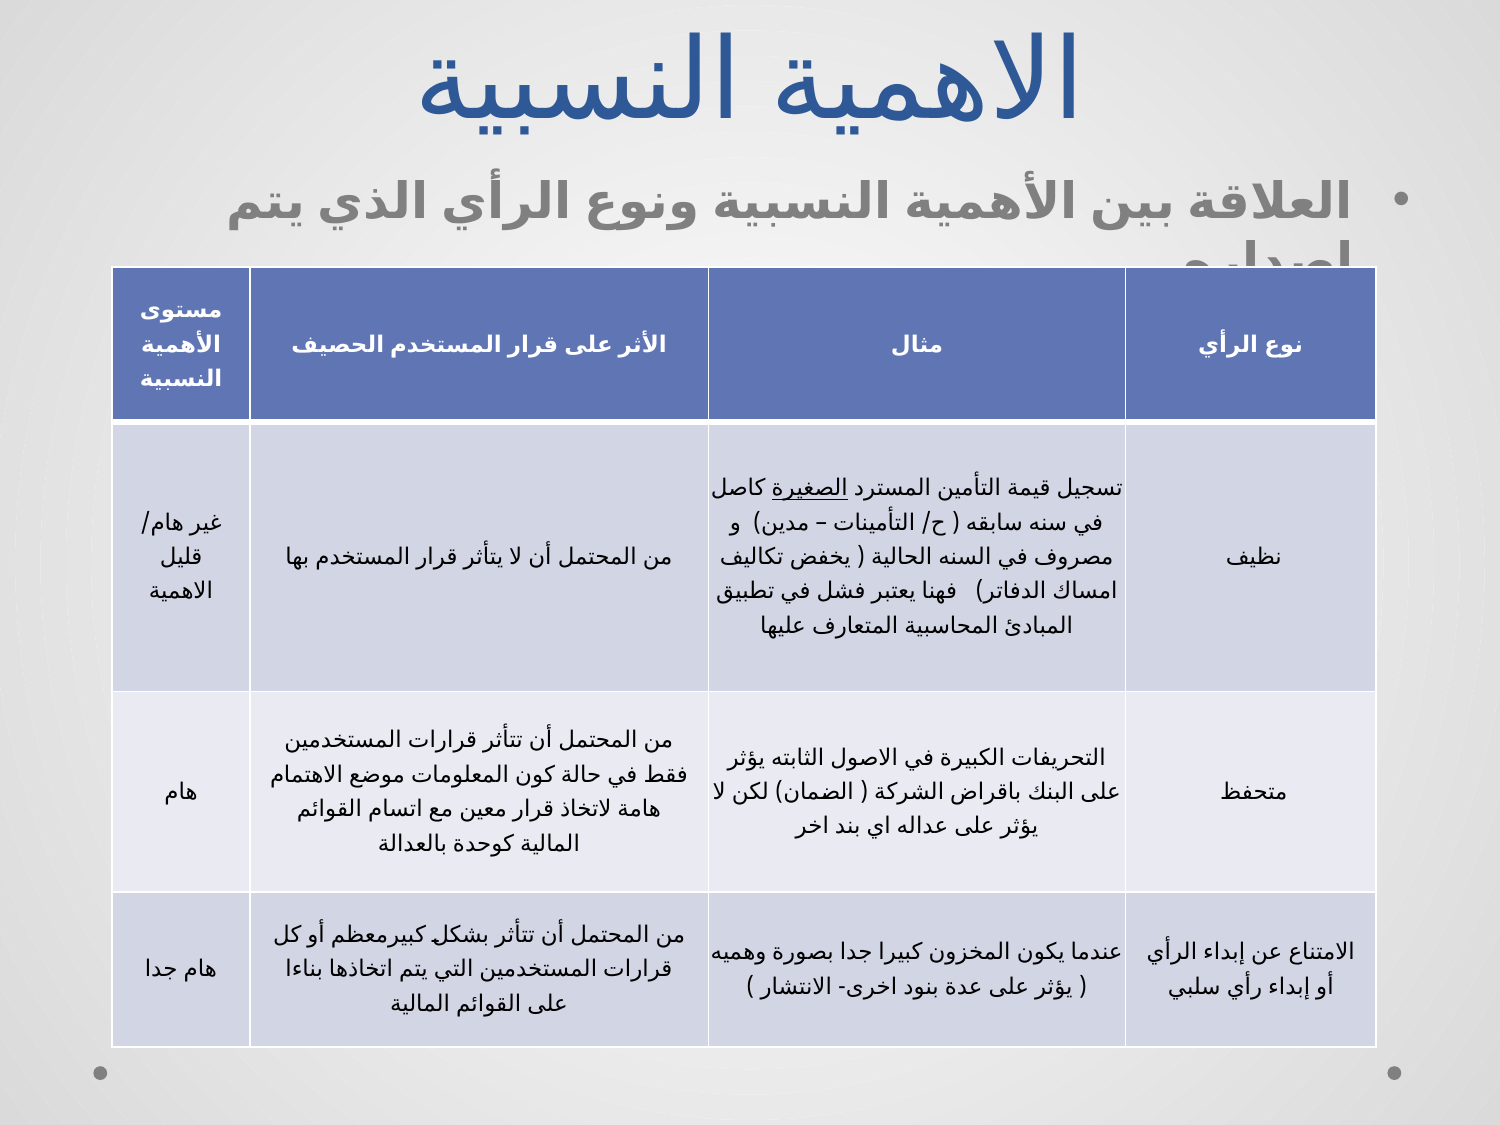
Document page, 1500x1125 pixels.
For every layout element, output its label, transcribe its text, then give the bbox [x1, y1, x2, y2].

table_cell غير هام/ قليل الاهمية [113, 425, 249, 691]
table_header الأثر على قرار المستخدم الحصيف [251, 268, 708, 419]
table_header نوع الرأي [1126, 268, 1375, 419]
table_cell التحريفات الكبيرة في الاصول الثابته يؤثر على البنك باقراض الشركة ( الضمان) لكن لا يؤثر على عداله اي بند اخر [709, 692, 1125, 891]
table_cell من المحتمل أن تتأثر بشكل كبيرمعظم أو كل قرارات المستخدمين التي يتم اتخاذها بناءا على القوائم المالية [251, 893, 708, 1046]
table_cell تسجيل قيمة التأمين المسترد الصغيرة كاصل في سنه سابقه ( ح/ التأمينات – مدين) و مصروف في السنه الحالية ( يخفض تكاليف امساك الدفاتر) فهنا يعتبر فشل في تطبيق المبادئ المحاسبية المتعارف عليها [709, 425, 1125, 691]
table_cell نظيف [1126, 425, 1375, 691]
table_header مستوى الأهمية النسبية [113, 268, 249, 419]
title الاهمية النسبية [75, 0, 1425, 149]
list العلاقة بين الأهمية النسبية ونوع الرأي الذي يتم إصداره [75, 160, 1425, 1005]
table_cell من المحتمل أن تتأثر قرارات المستخدمين فقط في حالة كون المعلومات موضع الاهتمام هامة لاتخاذ قرار معين مع اتسام القوائم المالية كوحدة بالعدالة [251, 692, 708, 891]
table_cell متحفظ [1126, 692, 1375, 891]
table_cell من المحتمل أن لا يتأثر قرار المستخدم بها [251, 425, 708, 691]
table_cell الامتناع عن إبداء الرأي أو إبداء رأي سلبي [1126, 893, 1375, 1046]
table_cell عندما يكون المخزون كبيرا جدا بصورة وهميه ( يؤثر على عدة بنود اخرى- الانتشار ) [709, 893, 1125, 1046]
table_header مثال [709, 268, 1125, 419]
table_cell هام [113, 692, 249, 891]
table_cell هام جدا [113, 893, 249, 1046]
